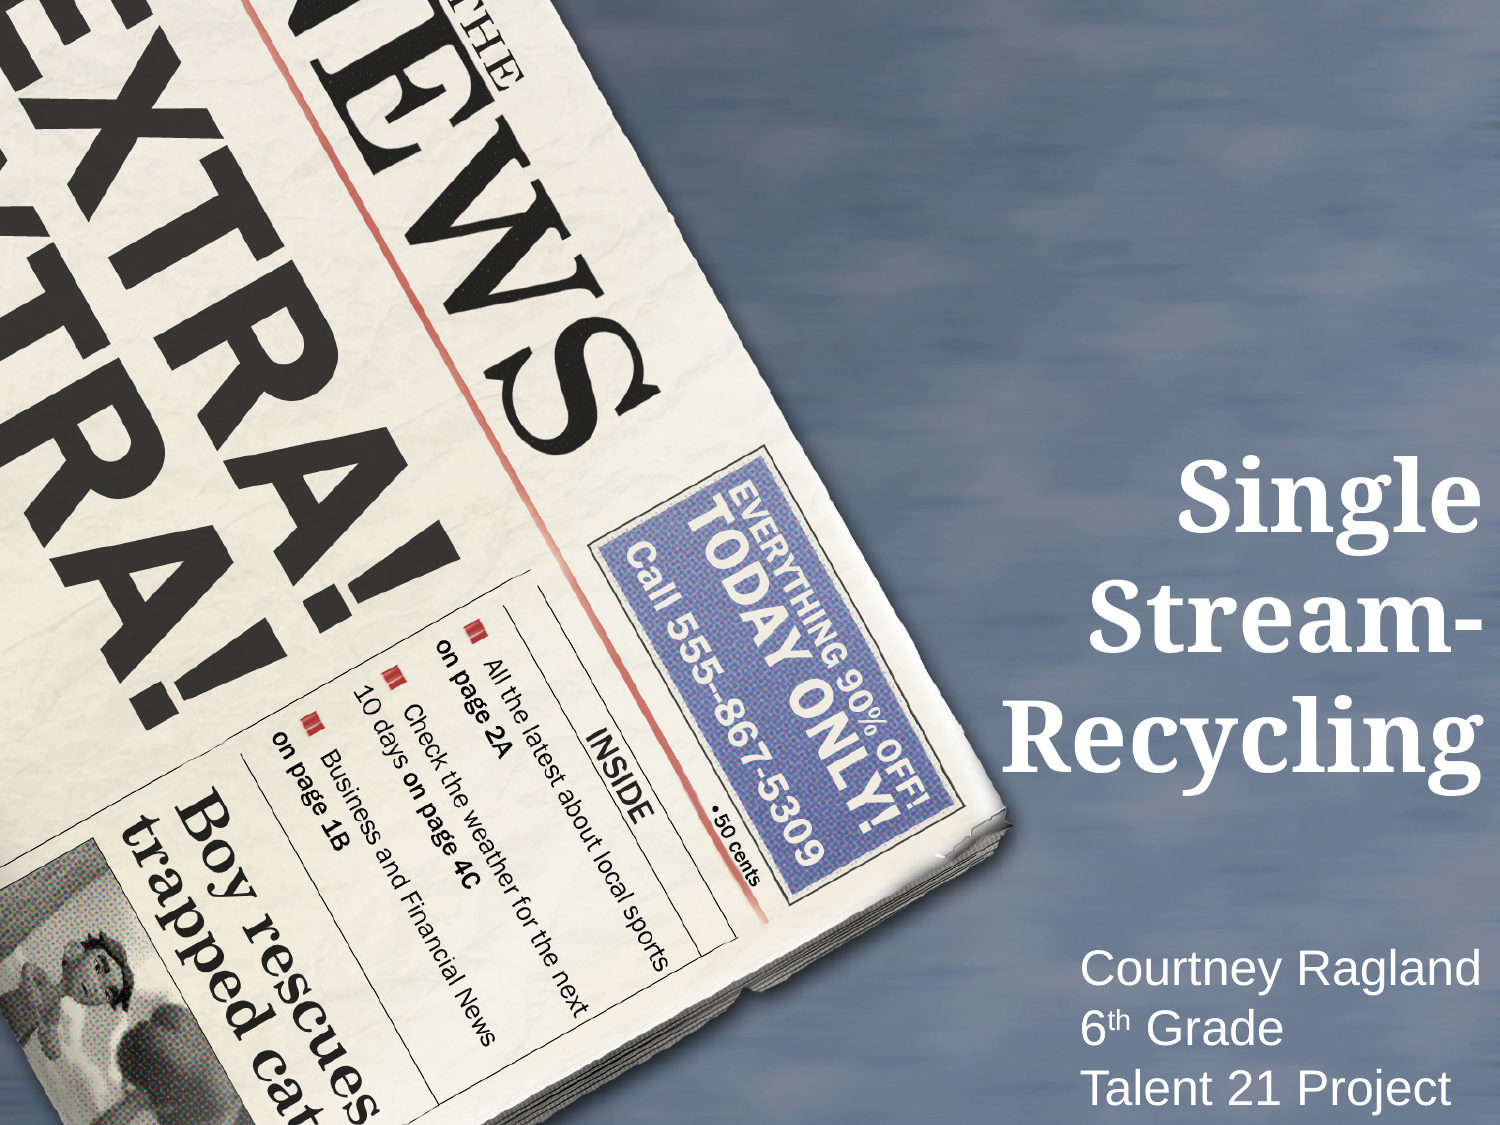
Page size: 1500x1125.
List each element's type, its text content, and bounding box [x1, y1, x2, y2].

text_box Courtney Ragland 6th Grade Talent 21 Project [1064, 928, 1498, 1123]
picture [0, 0, 1500, 1125]
title Single Stream-Recycling [774, 562, 1500, 663]
